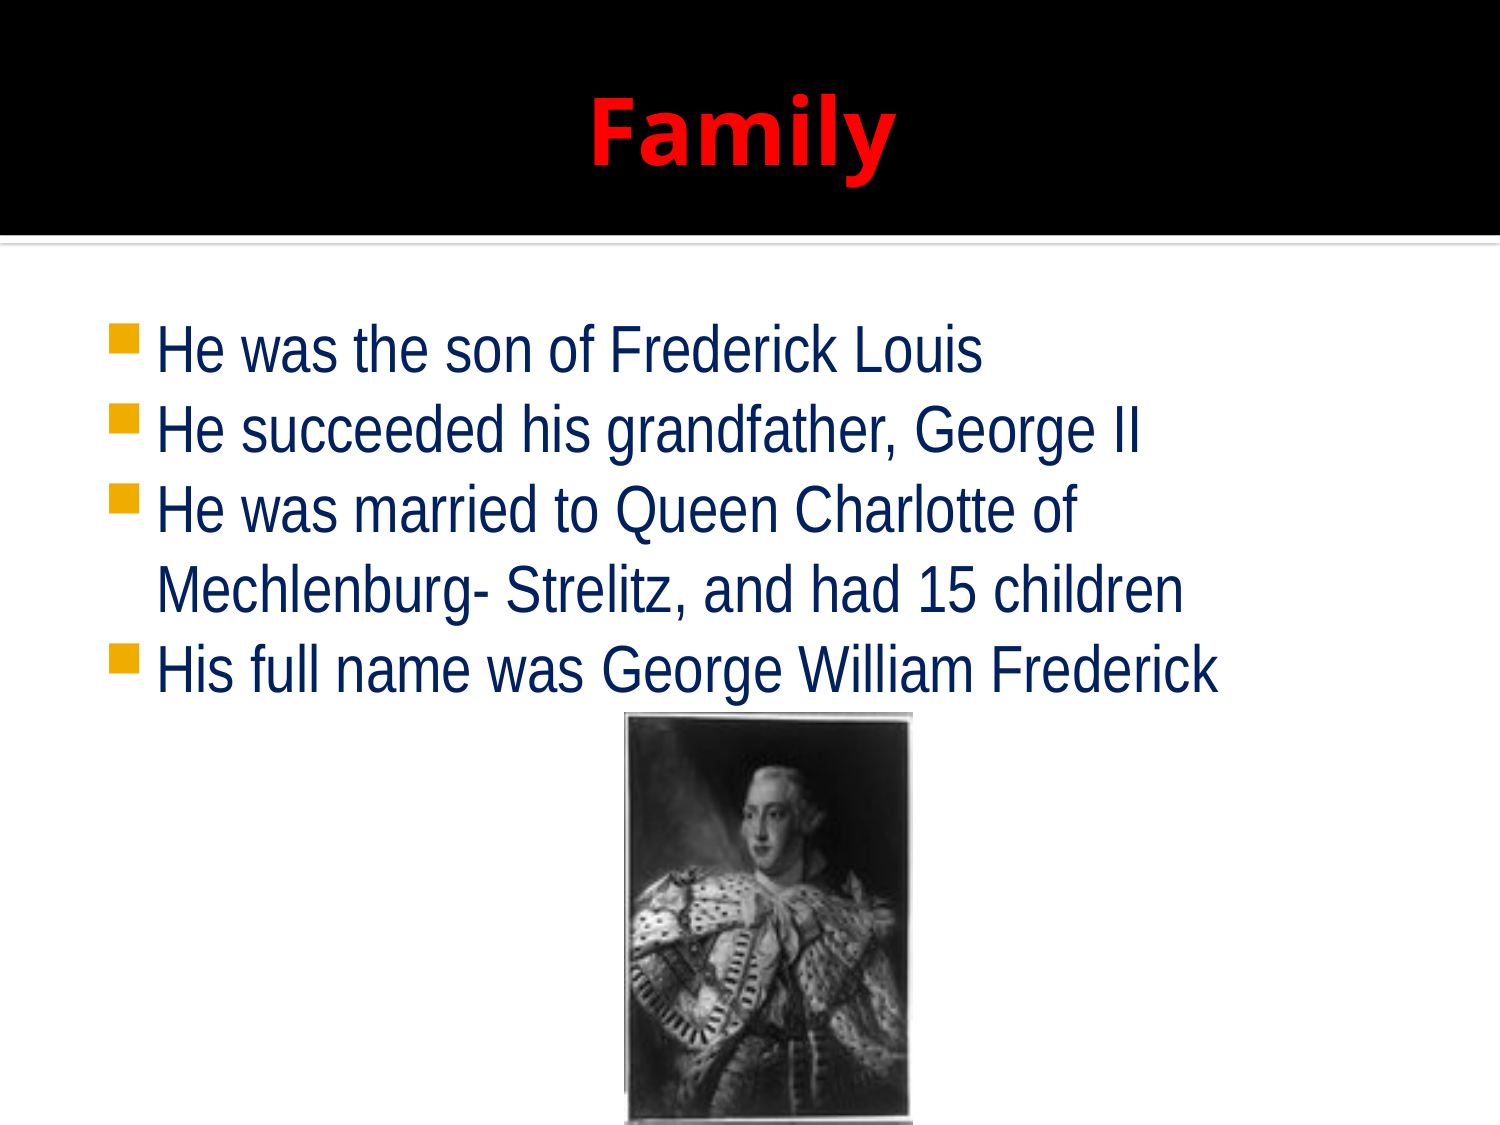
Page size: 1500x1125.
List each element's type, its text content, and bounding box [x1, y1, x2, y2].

title Family [75, 25, 1425, 231]
list He was the son of Frederick Louis He succeeded his grandfather, George II He was married to Queen Charlotte of Mechlenburg- Strelitz, and had 15 children His full name was George William Frederick [75, 291, 1425, 1050]
picture [624, 712, 913, 1125]
